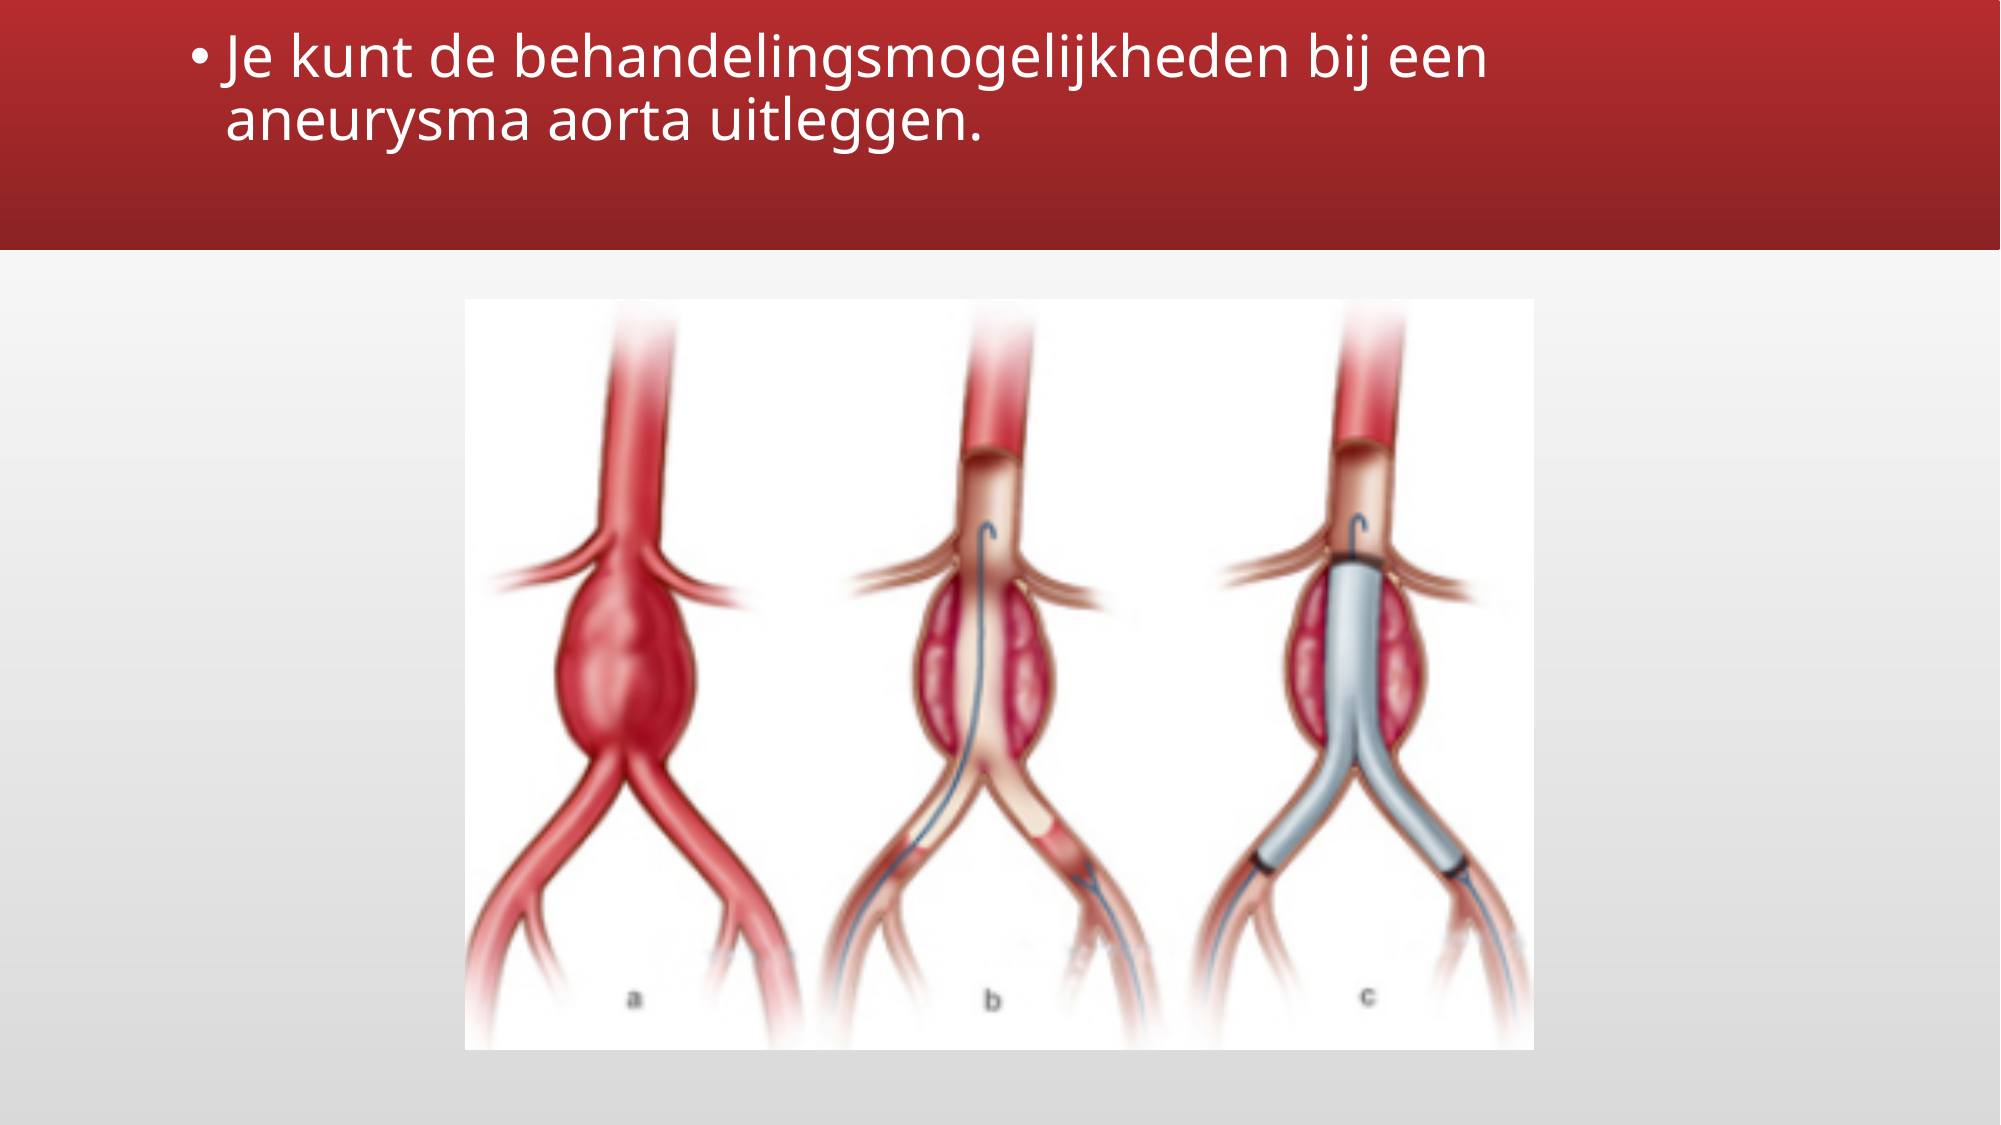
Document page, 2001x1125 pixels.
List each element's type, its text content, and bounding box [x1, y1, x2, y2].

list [465, 299, 1534, 1050]
title Je kunt de behandelingsmogelijkheden bij een aneurysma aorta uitleggen. [174, 16, 1825, 234]
